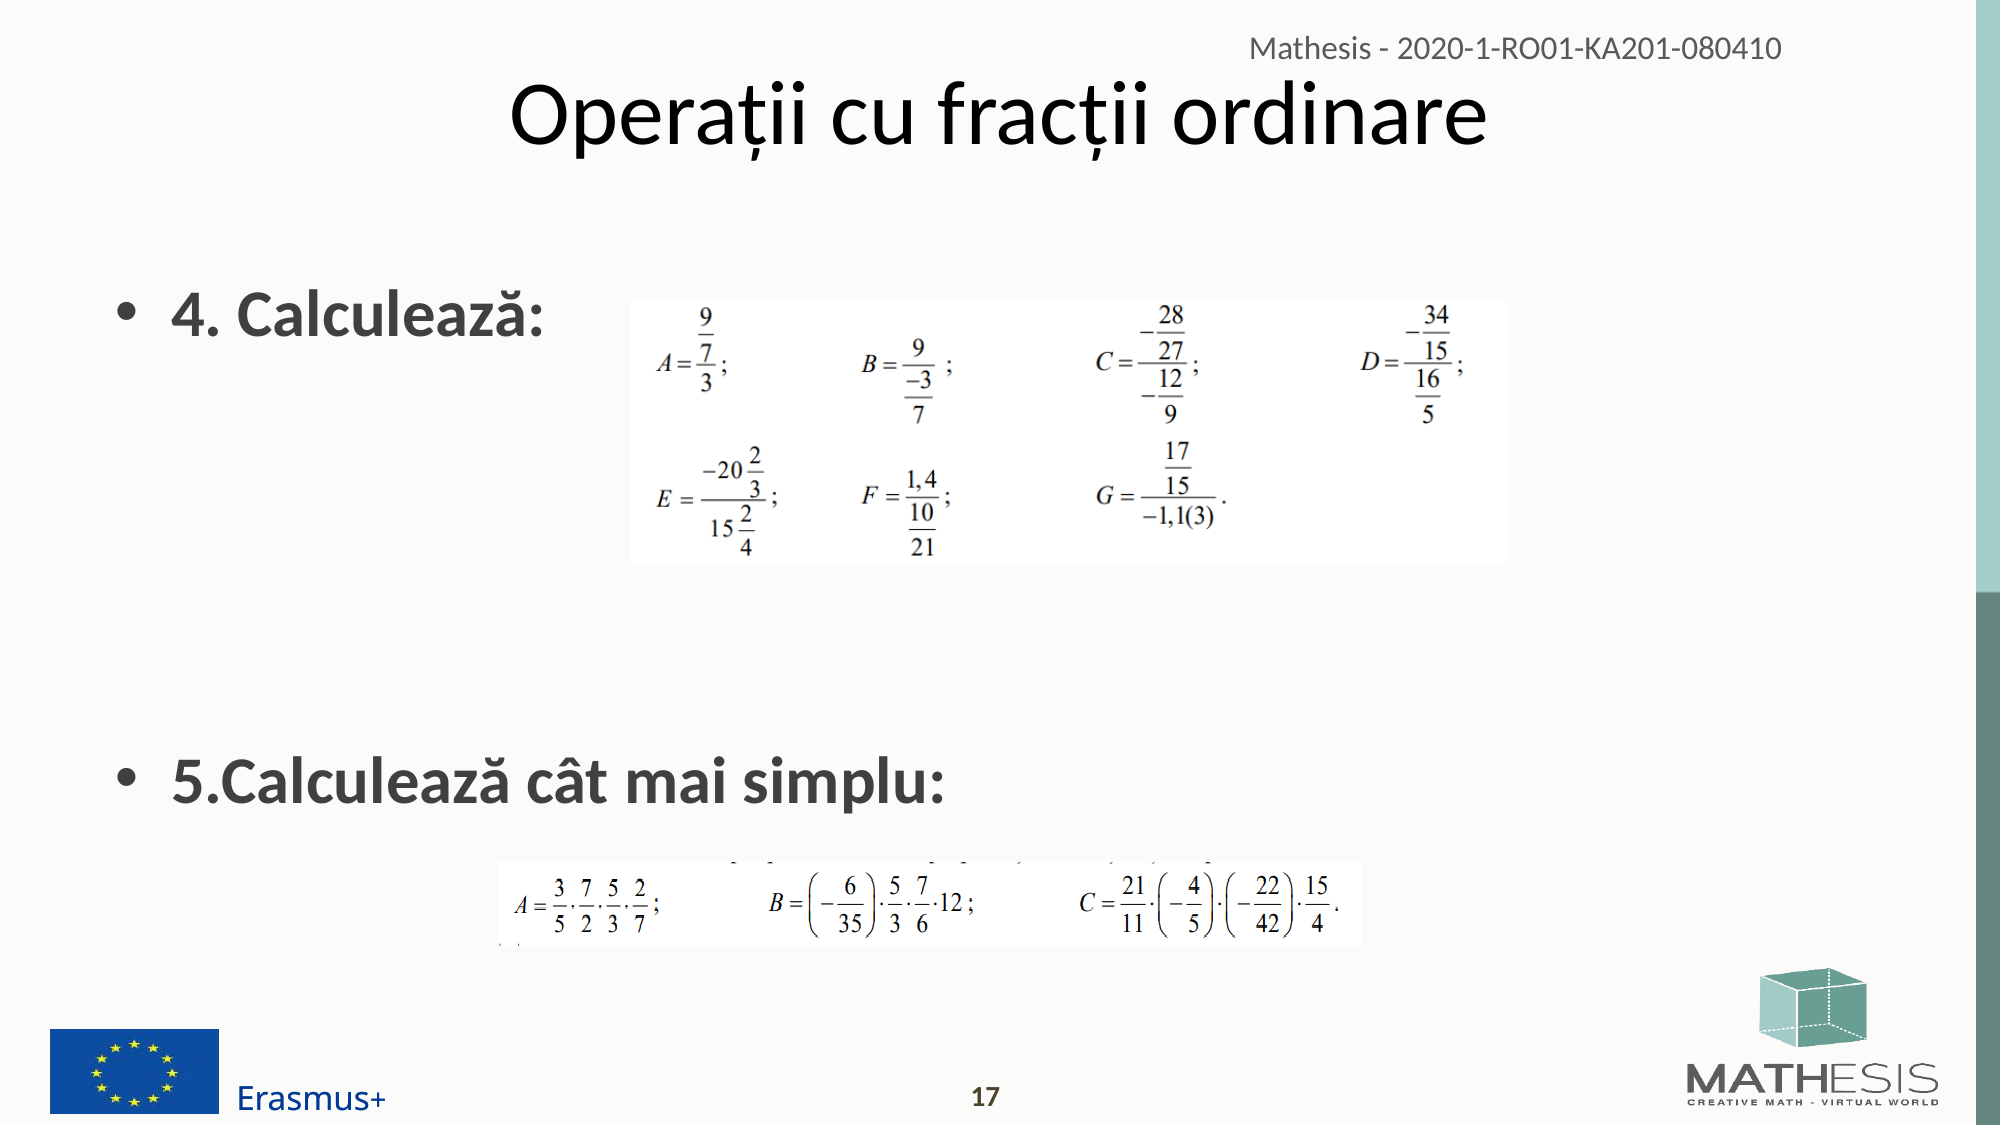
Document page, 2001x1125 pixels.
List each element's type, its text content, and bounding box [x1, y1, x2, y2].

picture [630, 301, 1508, 563]
list 4. Calculează: 5.Calculează cât mai simplu: [99, 262, 1900, 1005]
picture [50, 1029, 219, 1114]
picture [498, 862, 1362, 947]
title Operații cu fracții ordinare [99, 45, 1900, 233]
